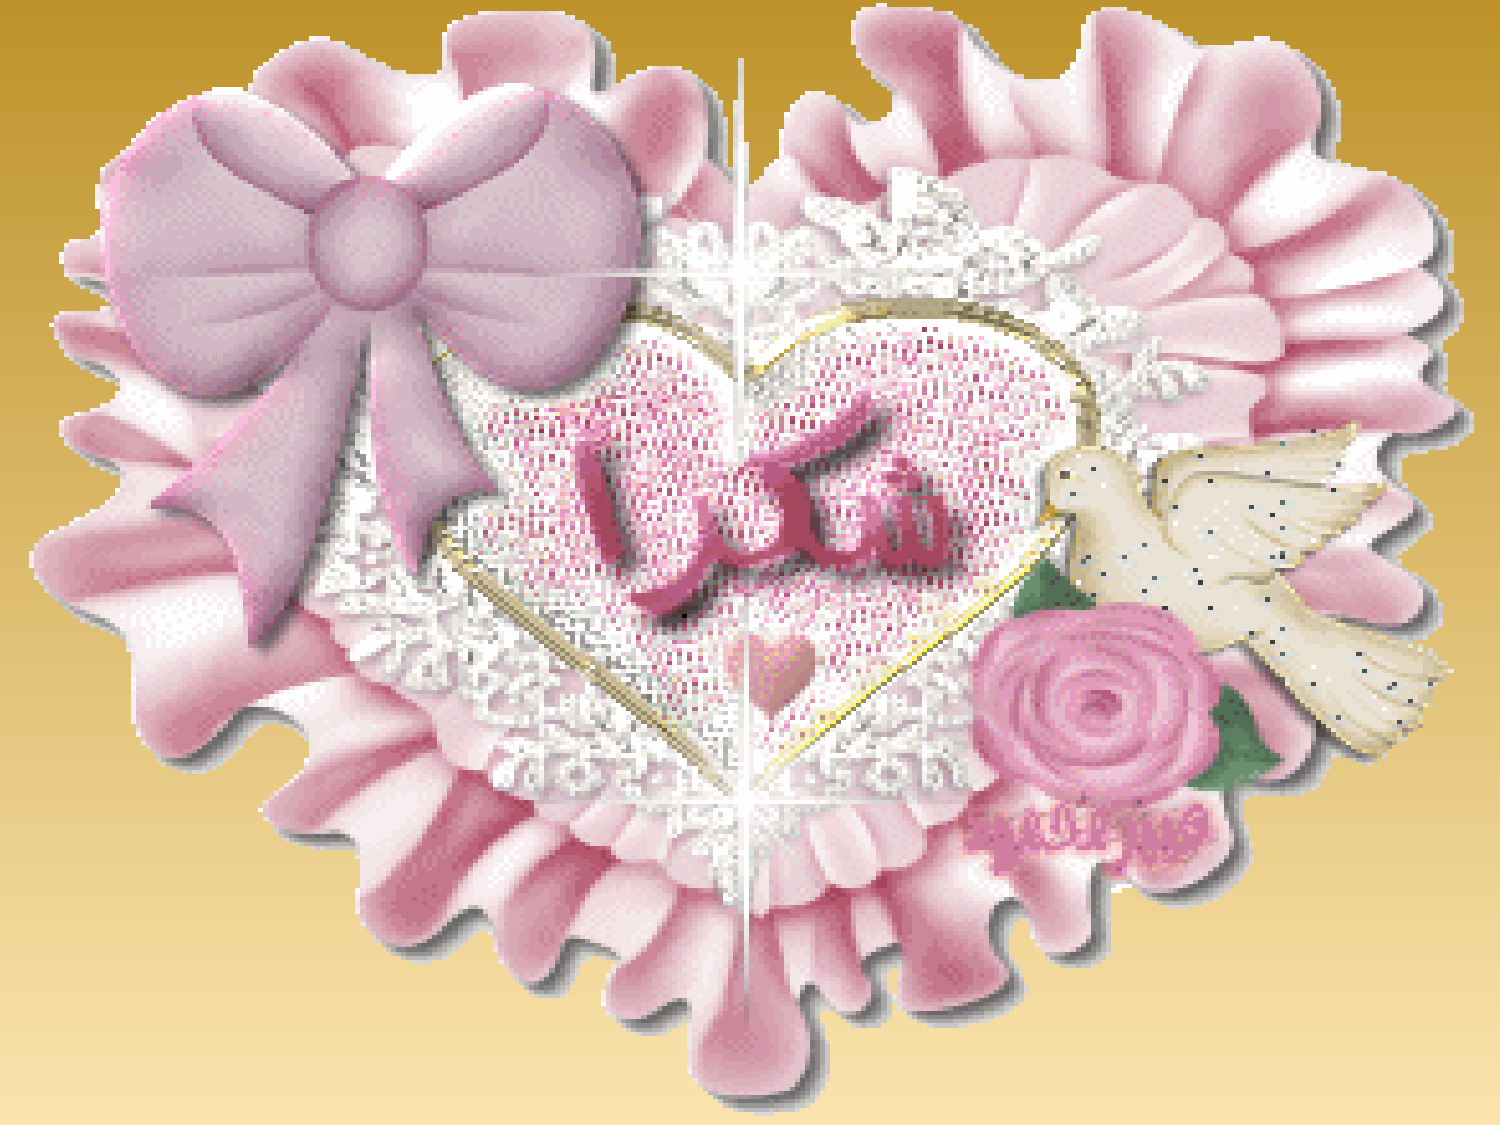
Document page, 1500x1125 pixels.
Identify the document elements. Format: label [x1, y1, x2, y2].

list [29, 0, 1500, 1125]
